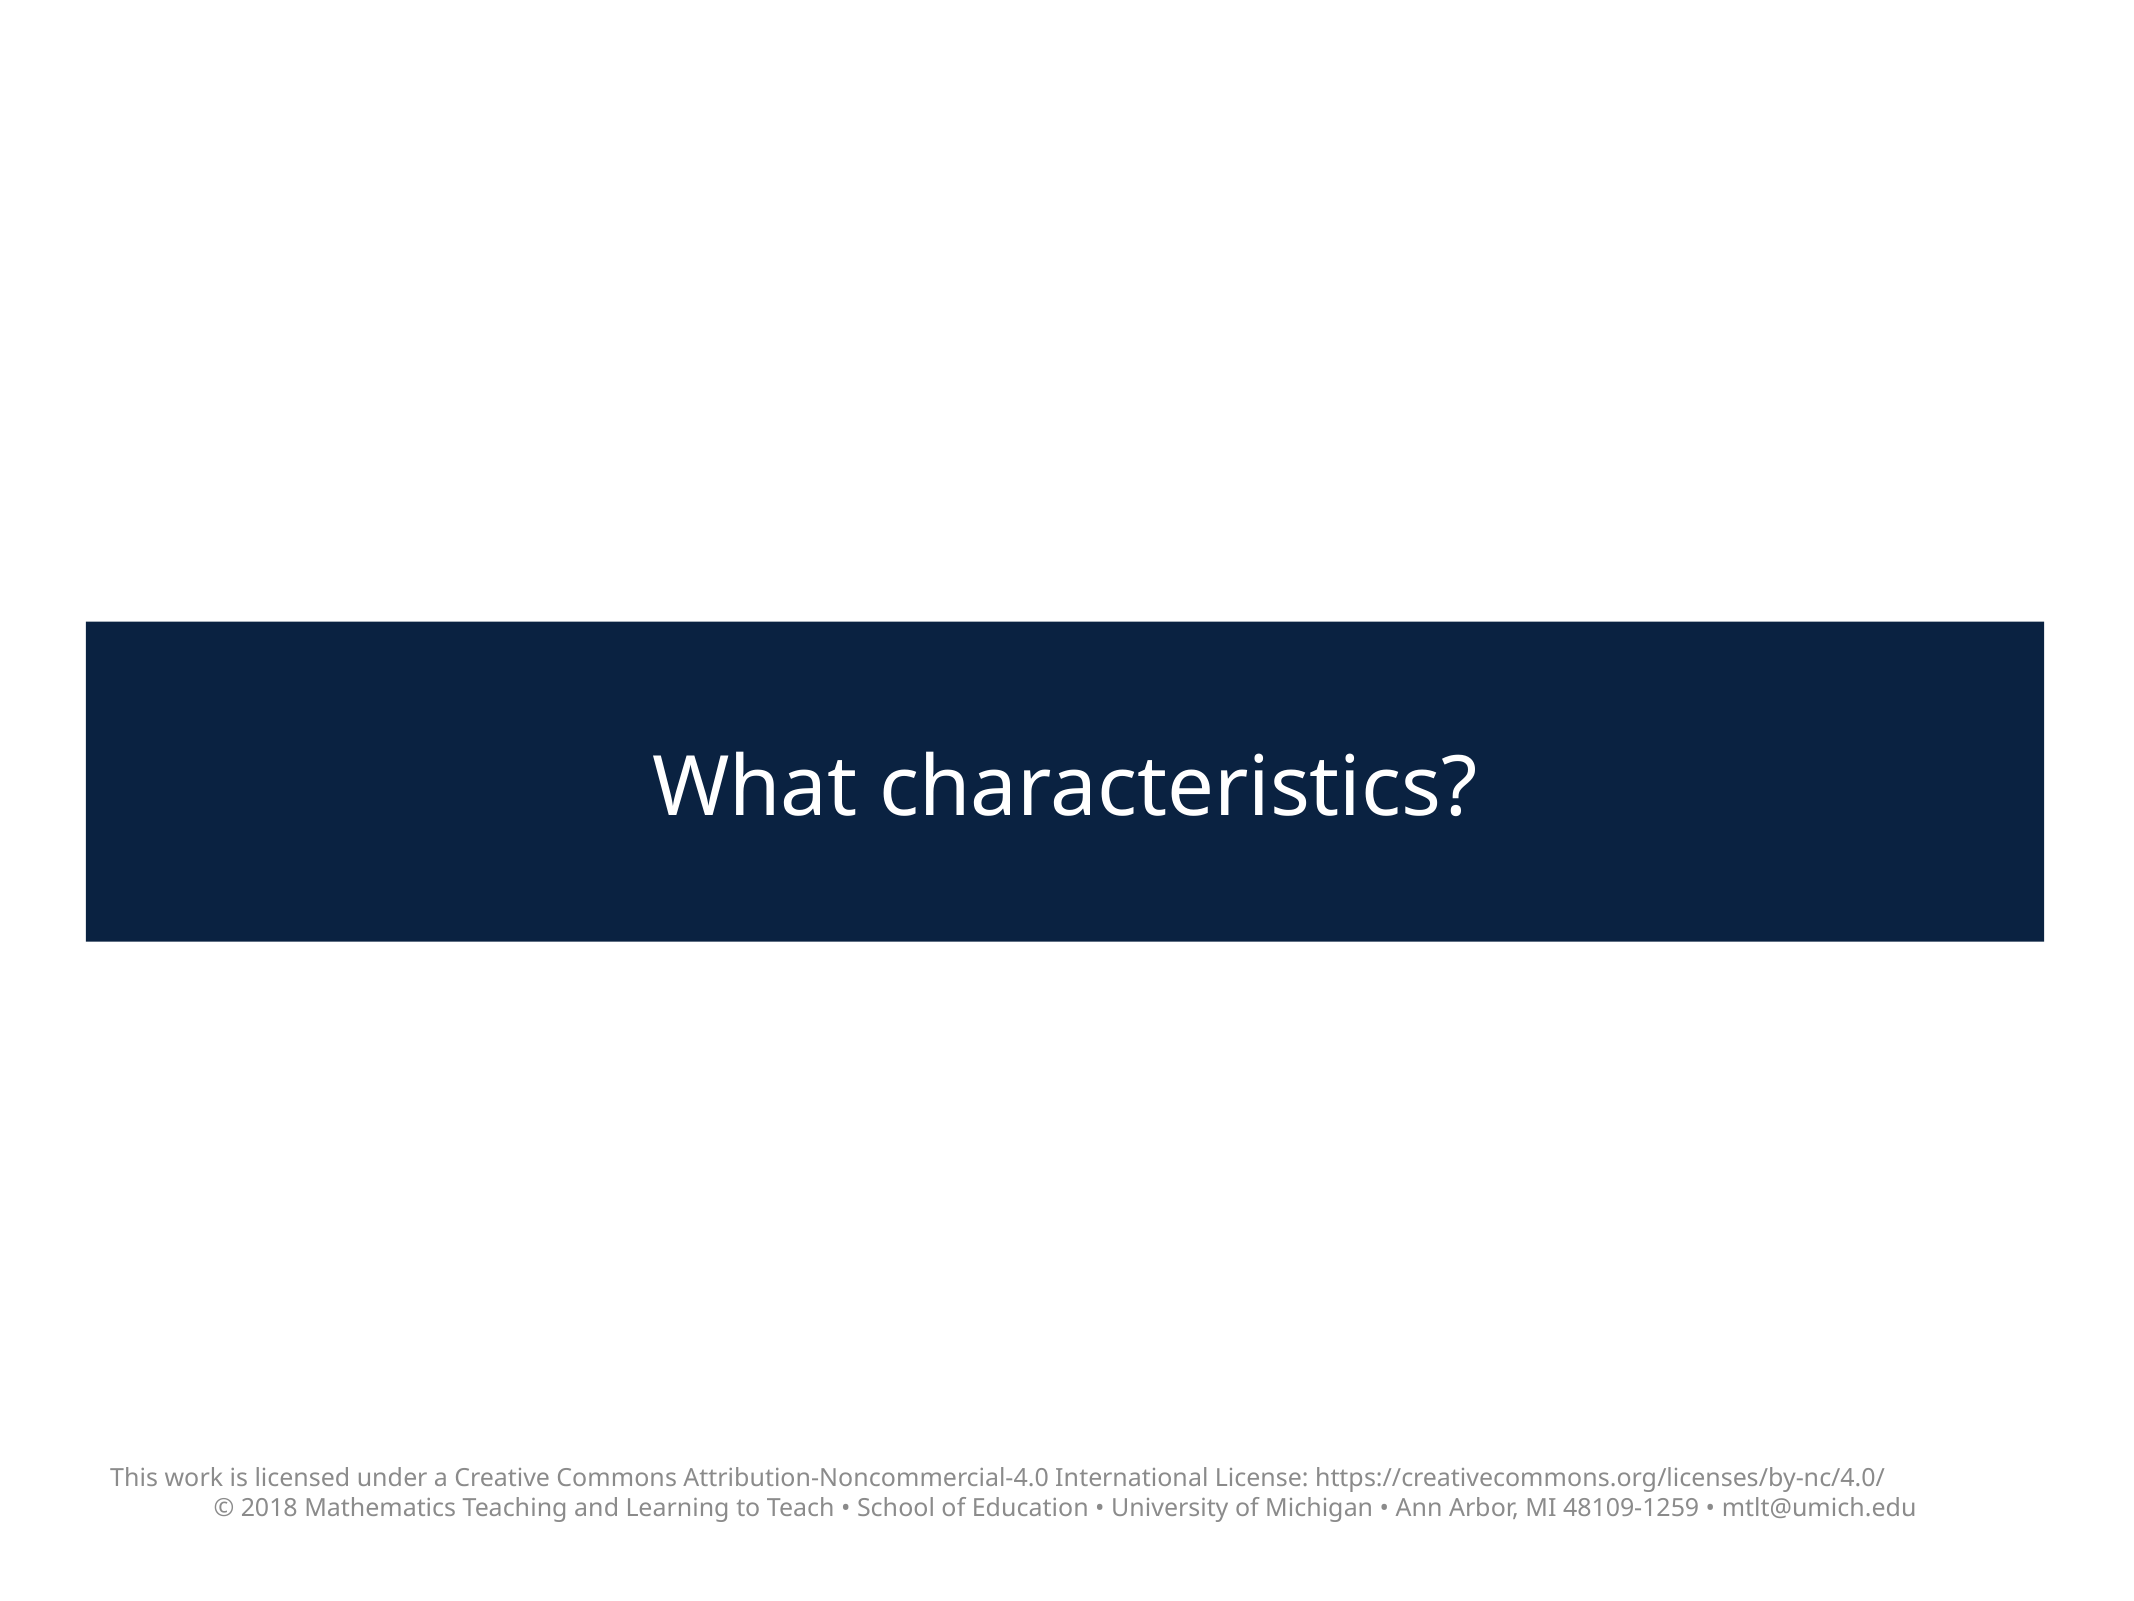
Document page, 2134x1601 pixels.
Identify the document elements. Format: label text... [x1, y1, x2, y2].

title What characteristics? [85, 621, 2045, 942]
text_box This work is licensed under a Creative Commons Attribution-Noncommercial-4.0 International License: https://creativecommons.org/licenses/by-nc/4.0/ © 2018 Mathematics Teaching and Learning to Teach • School of Education • University of Michigan • Ann Arbor, MI 48109-1259 • mtlt@umich.edu [88, 1436, 2045, 1547]
